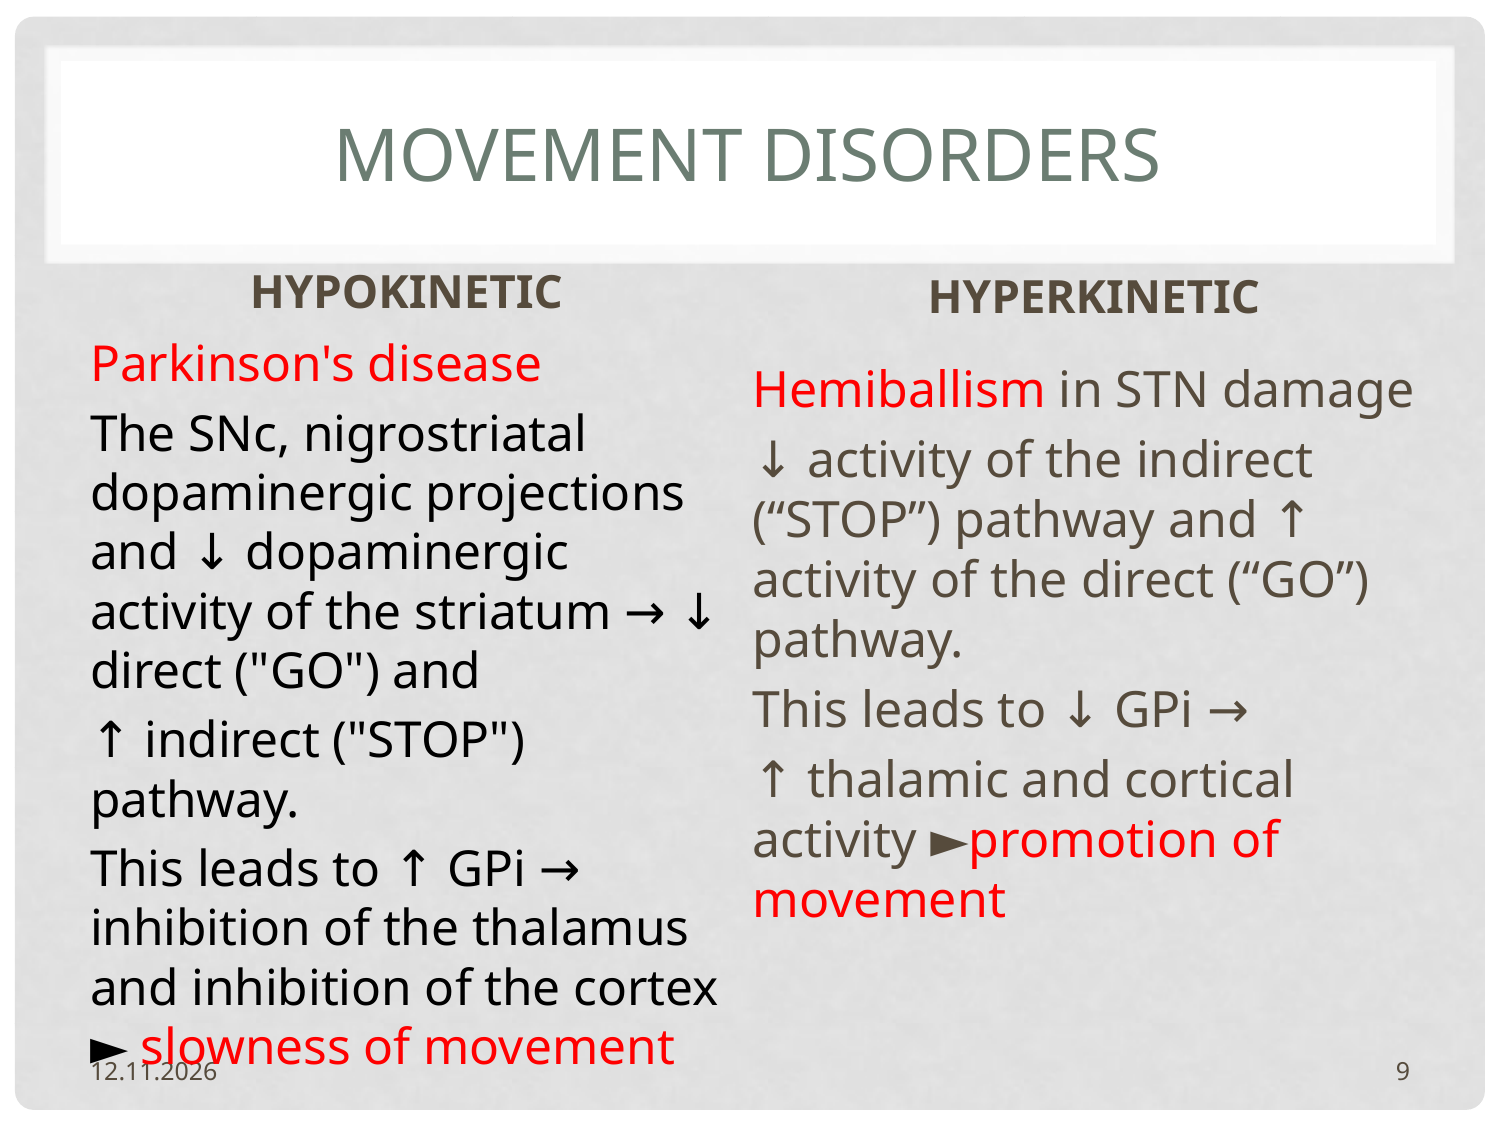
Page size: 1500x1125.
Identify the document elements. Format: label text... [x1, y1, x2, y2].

title Movement disorders [69, 66, 1425, 238]
list HYPERKINETIC [762, 224, 1426, 330]
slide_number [75, 1042, 425, 1103]
list Hemiballism in STN damage ↓ activity of the indirect (“STOP”) pathway and ↑ activity of the direct (“GO”) pathway. This leads to ↓ GPi → ↑ thalamic and cortical activity ►promotion of movement [737, 350, 1463, 1055]
slide_number 9 [1074, 1042, 1425, 1103]
list HYPOKINETIC [75, 249, 738, 324]
list Parkinson's disease The SNc, nigrostriatal dopaminergic projections and ↓ dopaminergic activity of the striatum → ↓ direct ("GO") and ↑ indirect ("STOP") pathway. This leads to ↑ GPi → inhibition of the thalamus and inhibition of the cortex ► slowness of movement [75, 324, 738, 1100]
